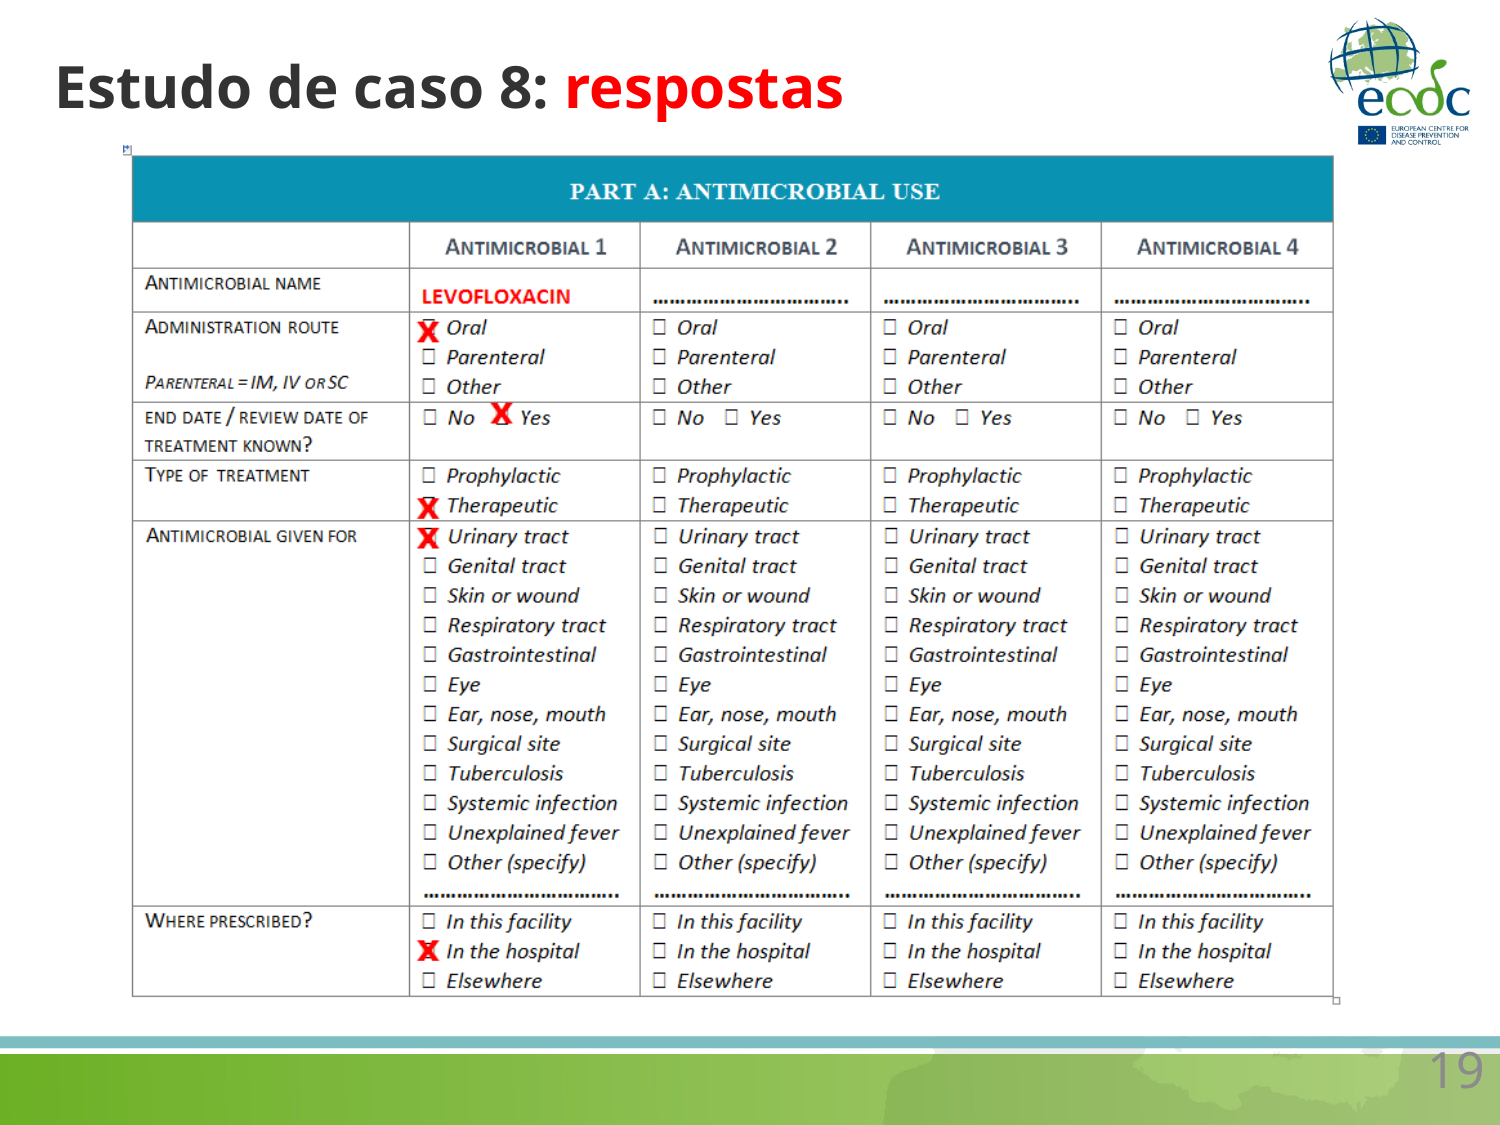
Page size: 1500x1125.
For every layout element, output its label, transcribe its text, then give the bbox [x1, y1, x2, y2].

slide_number 19 [1149, 1042, 1500, 1103]
picture [1328, 17, 1473, 148]
picture [122, 144, 1343, 1011]
picture [0, 1036, 1500, 1125]
title Estudo de caso 8: respostas [54, 58, 1405, 152]
